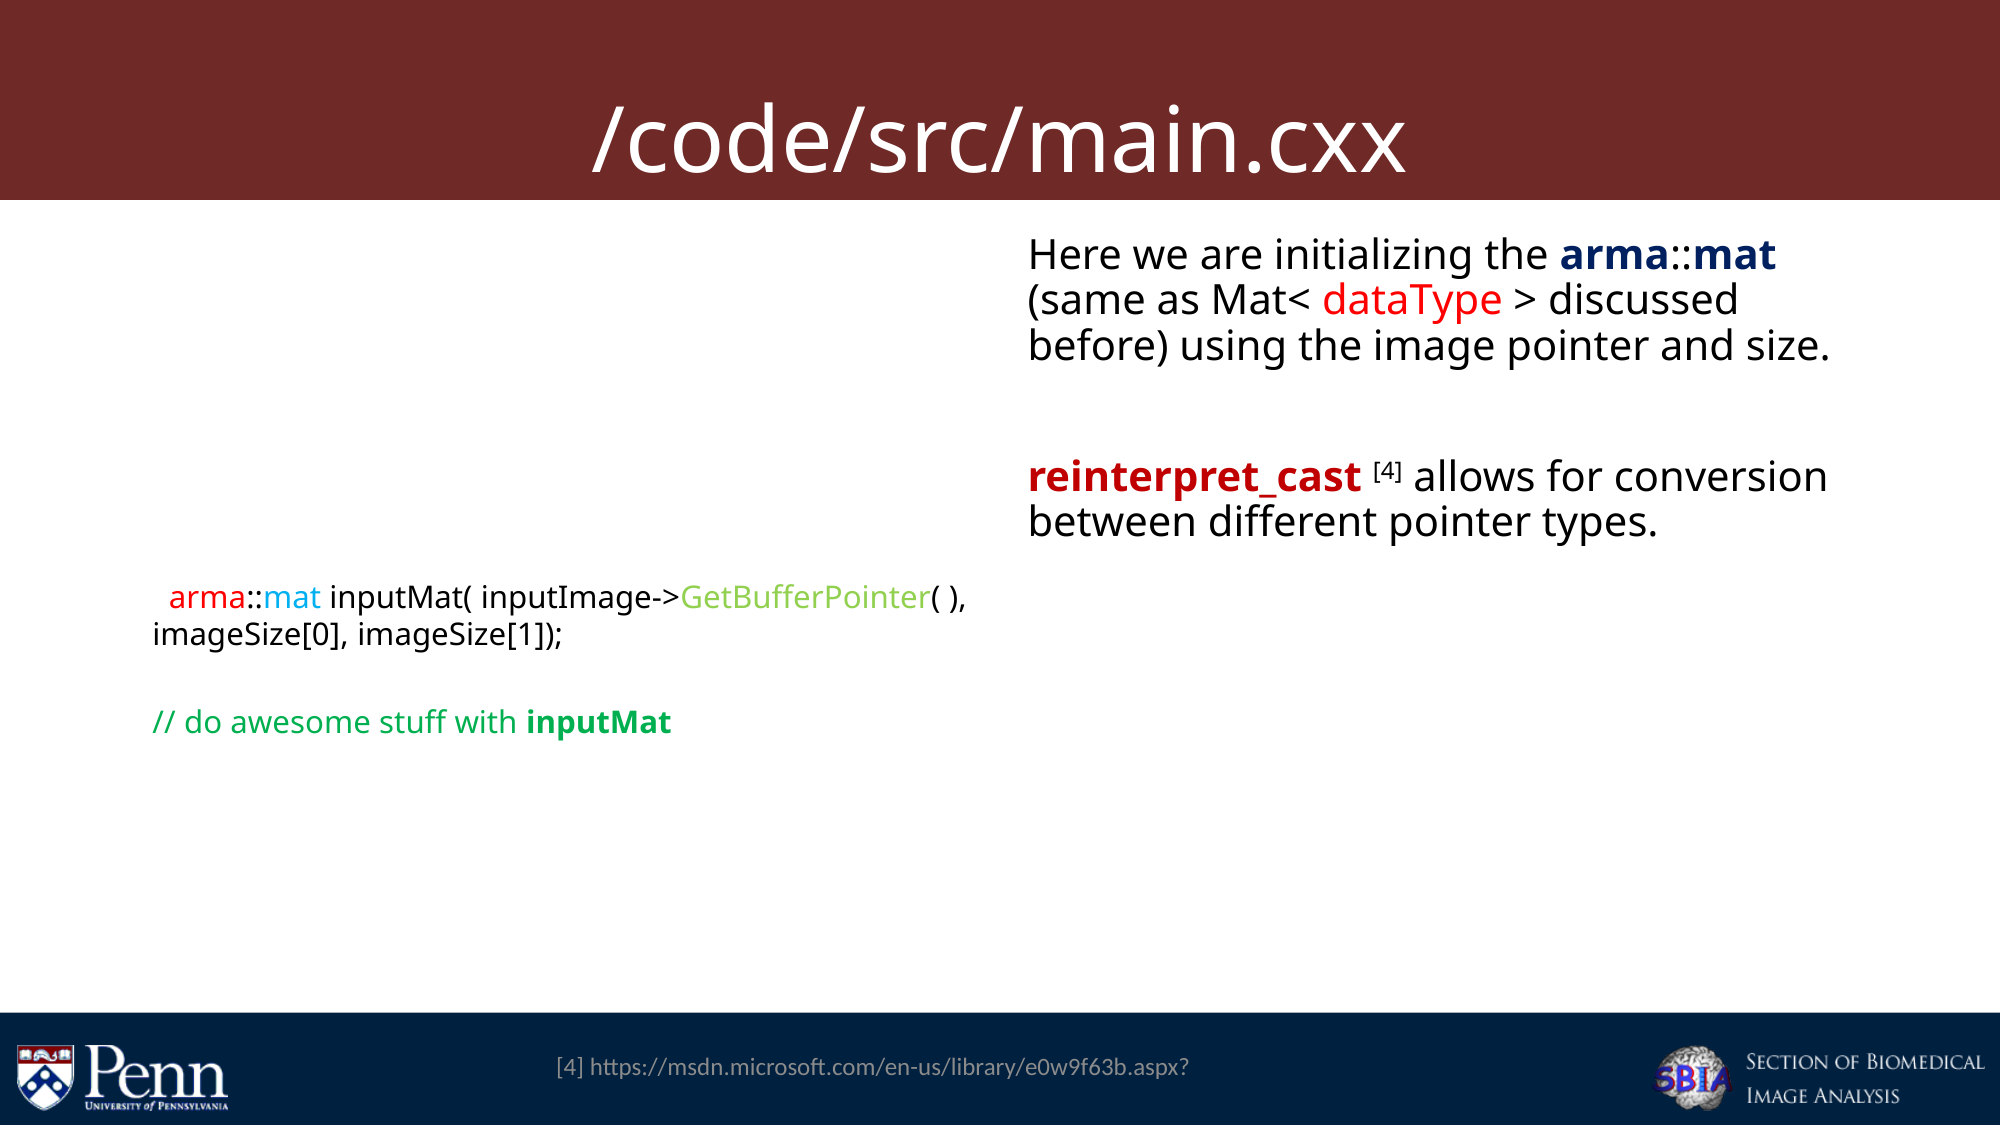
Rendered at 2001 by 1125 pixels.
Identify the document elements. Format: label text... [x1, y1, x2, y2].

footer [4] https://msdn.microsoft.com/en-us/library/e0w9f63b.aspx? [262, 1035, 1485, 1096]
title /code/src/main.cxx [137, 0, 1863, 200]
list typedef float PixelType; typedef itk::Image< PixelType, 2 > ImageType; ImageType::Pointer inputImage = ImageType::New(); SafeReadImage<ImageType>( inputImage, im_base-> GetFileName()); arma::mat inputMat( inputImage->GetBufferPointer( ), imageSize[0], imageSize[1]); // do awesome stuff with inputMat [137, 226, 985, 987]
picture [17, 1045, 228, 1111]
picture [1652, 1044, 1985, 1112]
list Here we are initializing the arma::mat (same as Mat< dataType > discussed before) using the image pointer and size. reinterpret_cast [4] allows for conversion between different pointer types. [1012, 226, 1863, 987]
